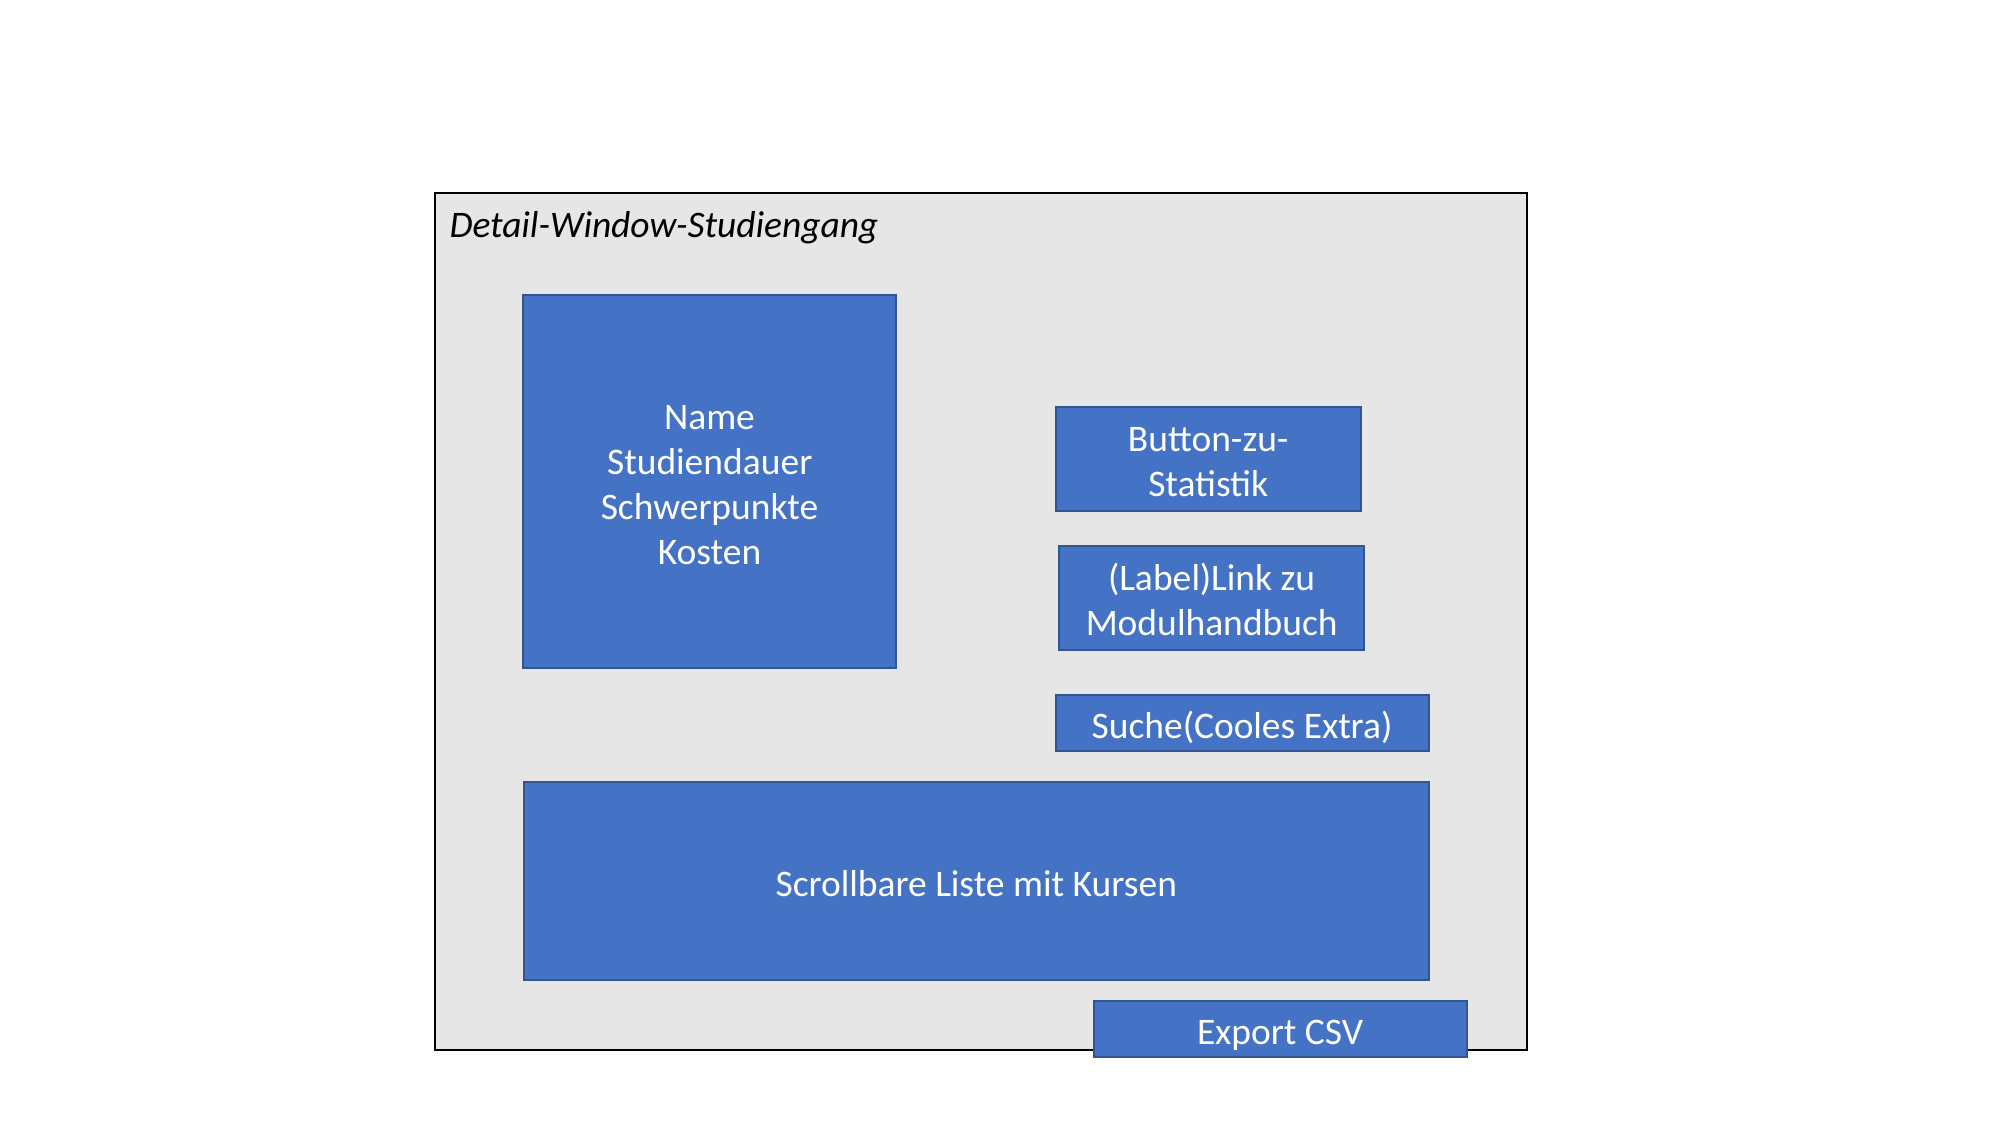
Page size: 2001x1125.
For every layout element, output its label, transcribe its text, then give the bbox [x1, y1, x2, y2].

text_box (Label)Link zu Modulhandbuch [1058, 545, 1365, 651]
text_box Scrollbare Liste mit Kursen [523, 781, 1430, 981]
text_box Suche(Cooles Extra) [1055, 694, 1430, 752]
text_box [434, 192, 1528, 1051]
text_box Button-zu-Statistik [1055, 406, 1362, 512]
text_box Export CSV [1093, 1000, 1468, 1058]
text_box Name Studiendauer Schwerpunkte Kosten [522, 294, 897, 669]
text_box Detail-Window-Studiengang [434, 192, 1385, 253]
